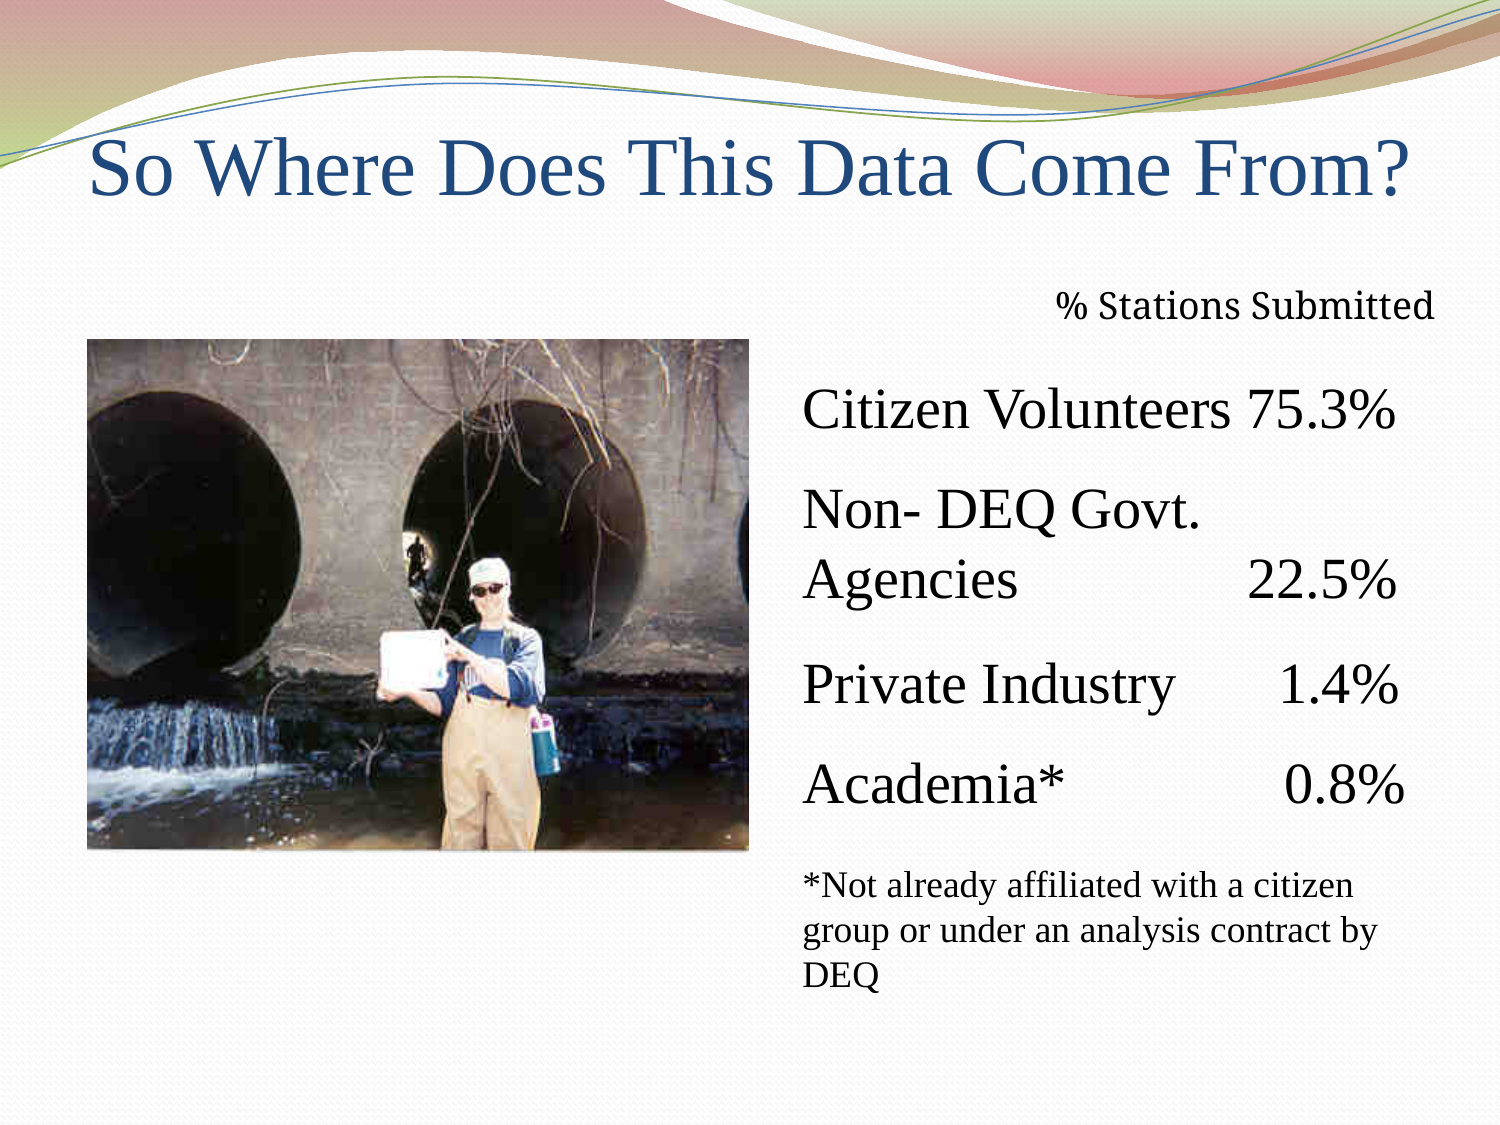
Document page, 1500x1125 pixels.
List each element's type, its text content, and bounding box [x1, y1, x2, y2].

text_box Citizen Volunteers 75.3% [787, 362, 1425, 448]
text_box Private Industry 1.4% [787, 637, 1425, 723]
title So Where Does This Data Come From? [24, 87, 1475, 213]
text_box Academia* 0.8% *Not already affiliated with a citizen group or under an analysis contract by DEQ [787, 737, 1463, 1003]
text_box % Stations Submitted [1037, 274, 1450, 335]
text_box Non- DEQ Govt. Agencies 22.5% [787, 462, 1425, 618]
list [87, 339, 749, 853]
